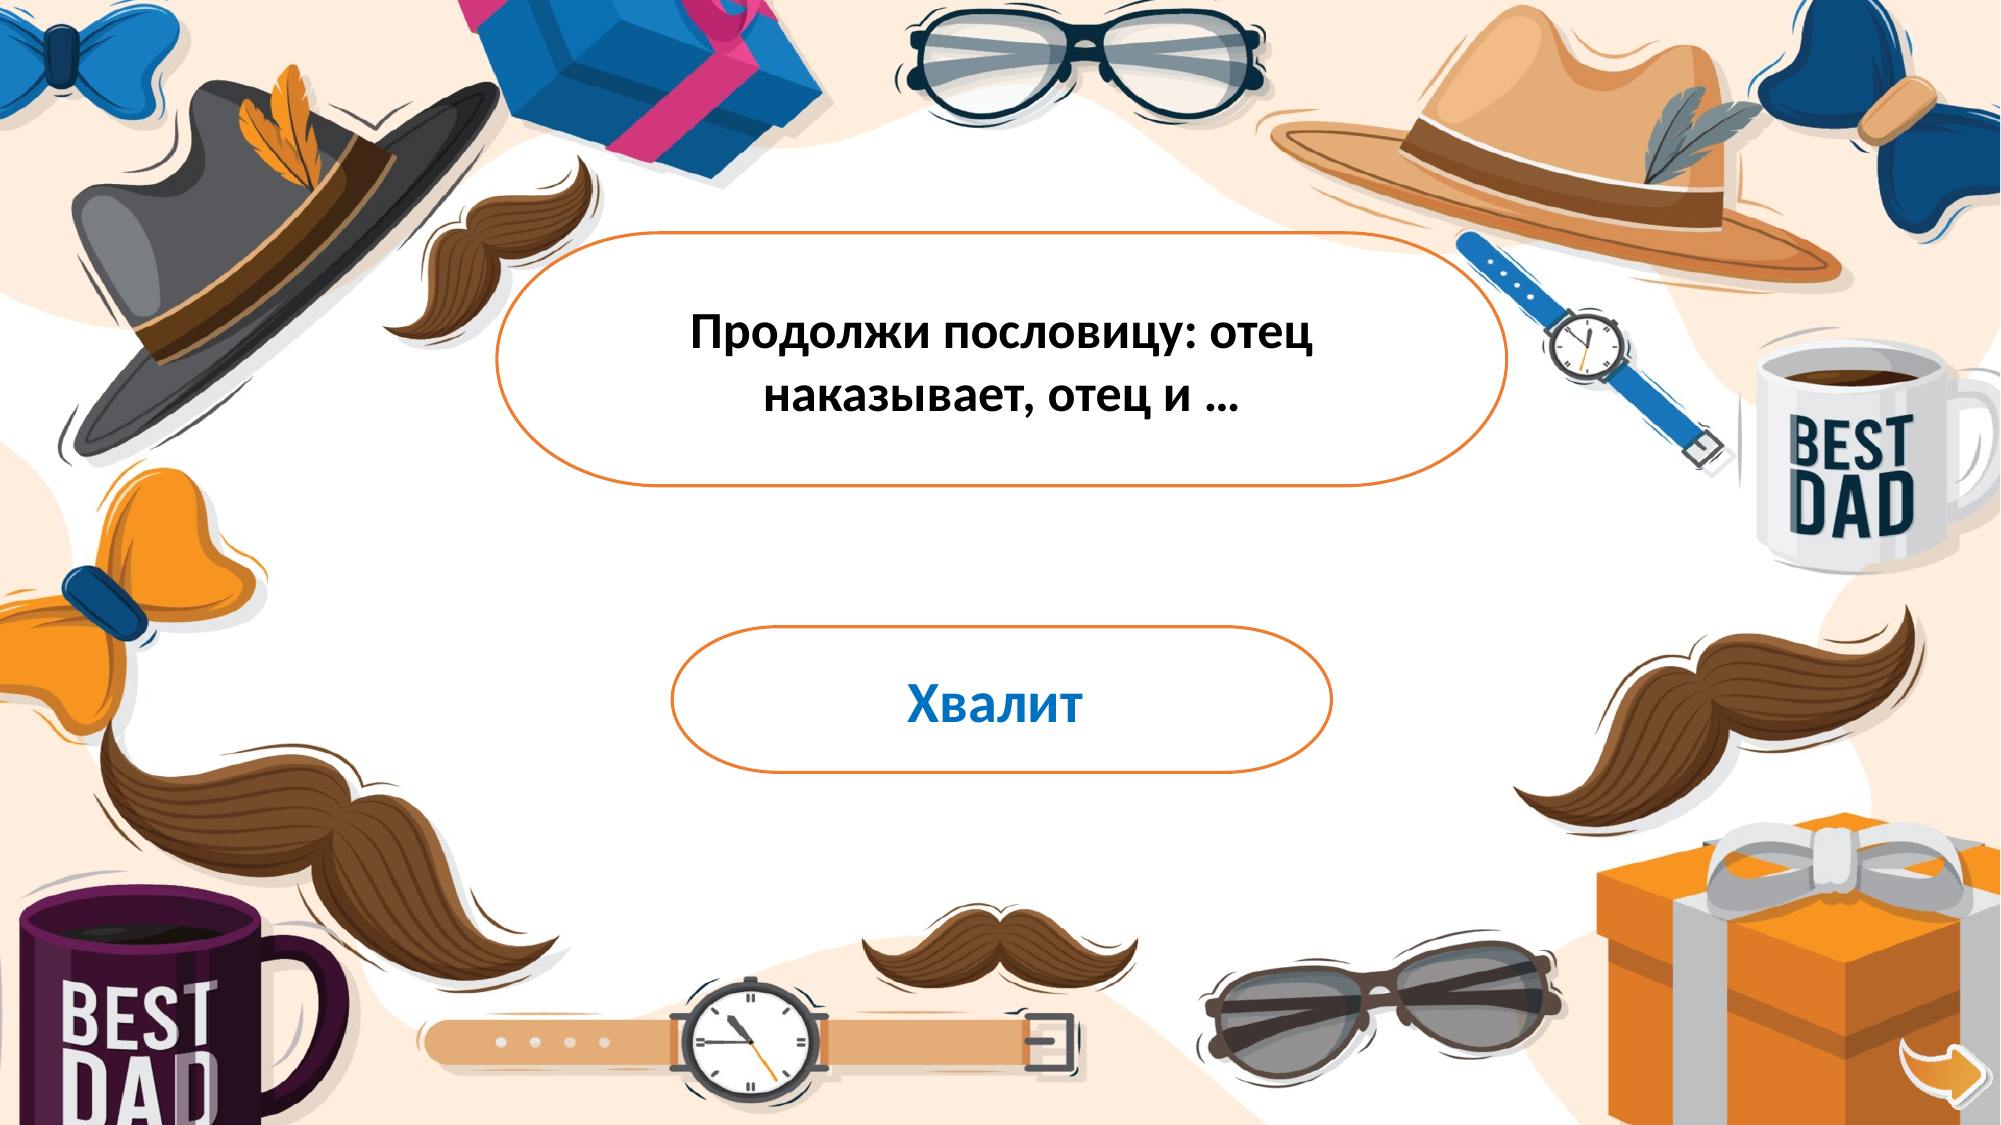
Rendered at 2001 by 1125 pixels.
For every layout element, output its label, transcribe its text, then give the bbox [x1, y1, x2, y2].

picture [0, 0, 2001, 1125]
text_box Продолжи пословицу: отец наказывает, отец и … [495, 231, 1508, 487]
text_box Хвалит [671, 625, 1333, 774]
